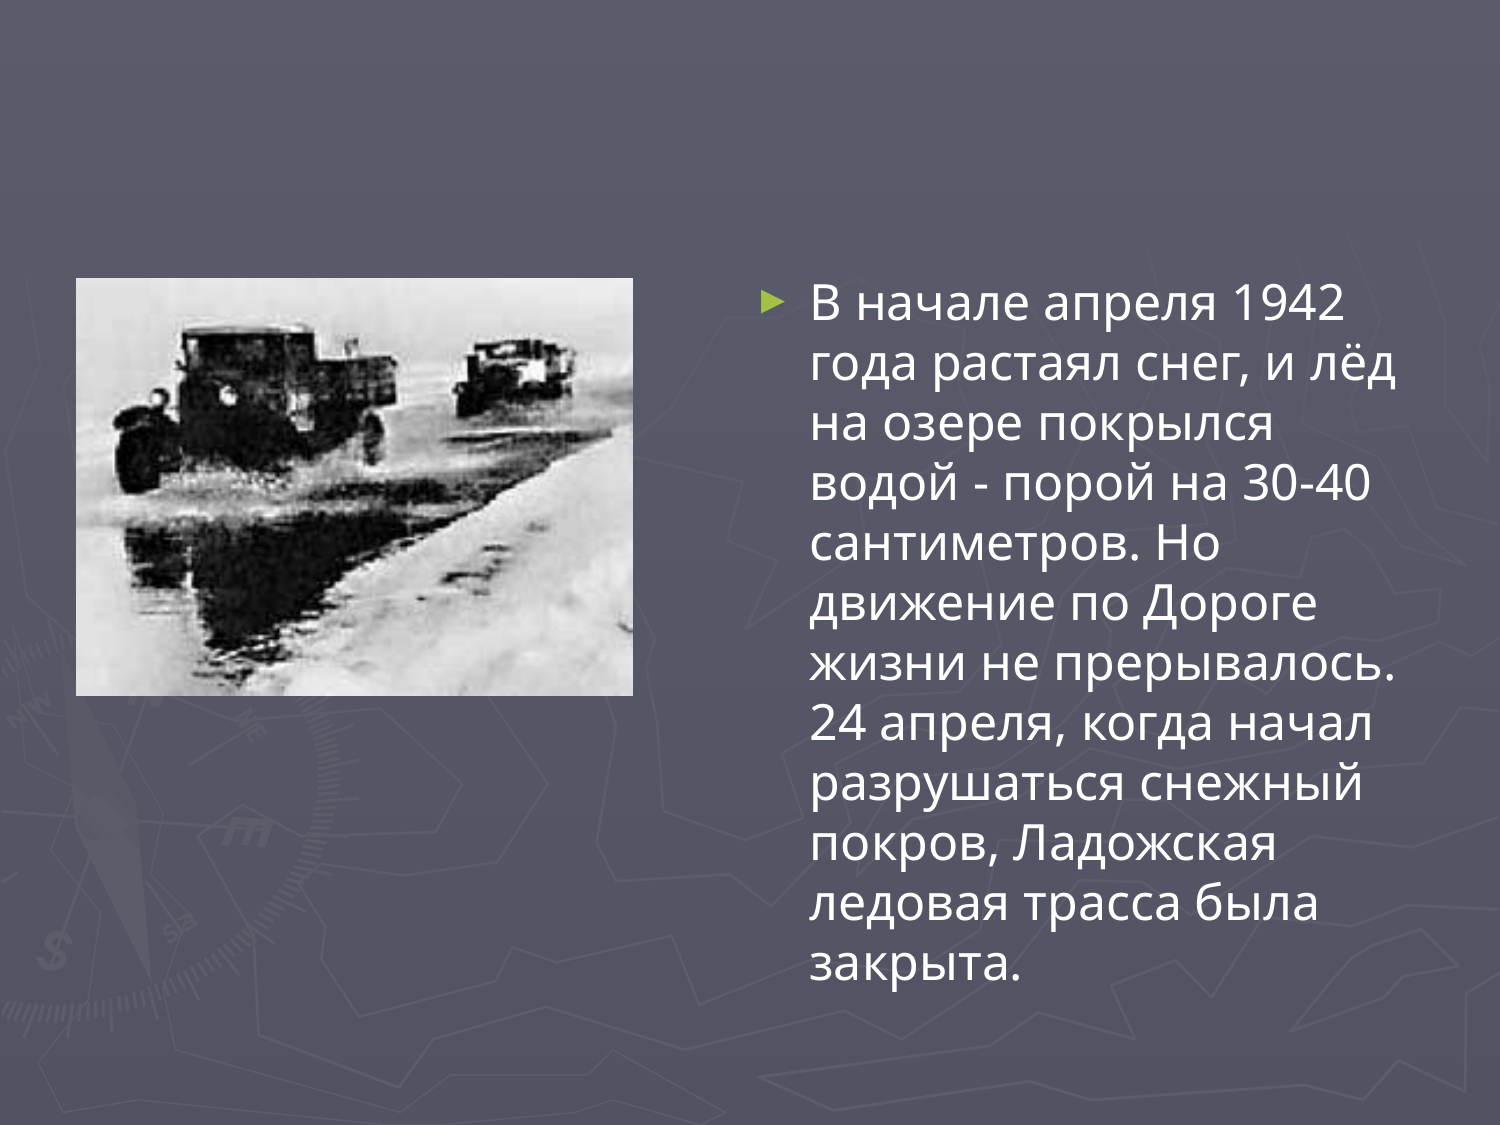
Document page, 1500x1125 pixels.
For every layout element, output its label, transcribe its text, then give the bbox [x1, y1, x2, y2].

list В начале апреля 1942 года растаял снег, и лёд на озере покрылся водой - порой на 30-40 сантиметров. Но движение по Дороге жизни не прерывалось. 24 апреля, когда начал разрушаться снежный покров, Ладожская ледовая трасса была закрыта. [738, 262, 1451, 1001]
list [76, 278, 633, 696]
